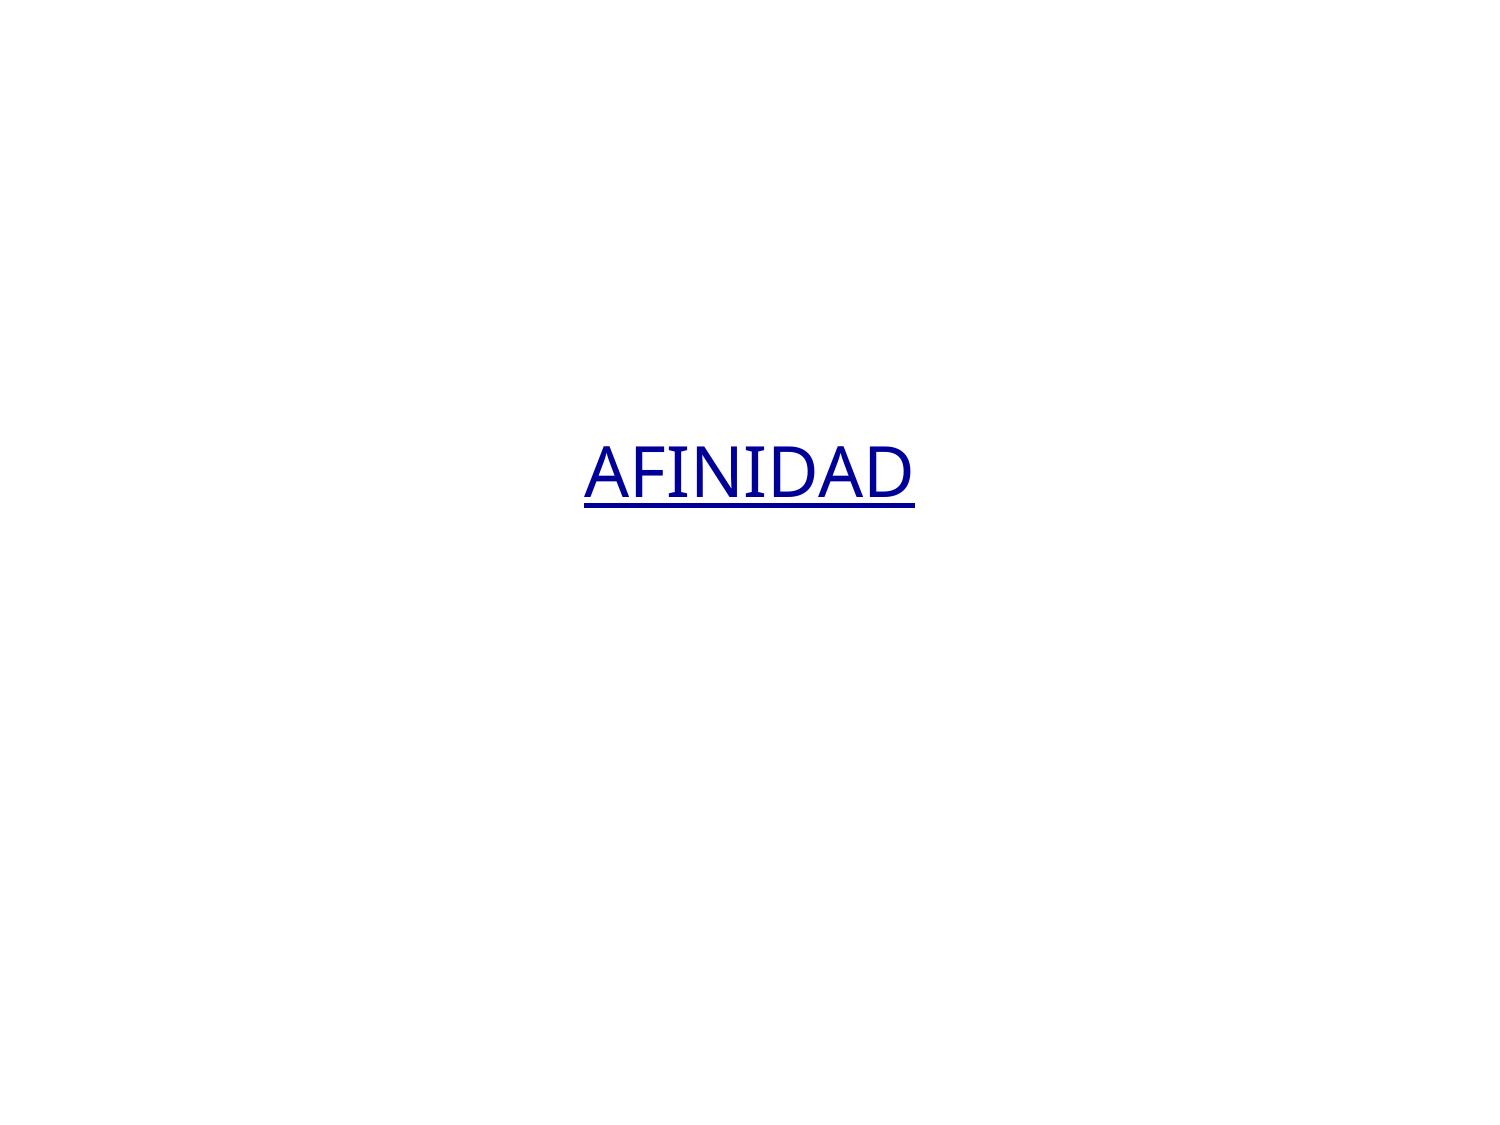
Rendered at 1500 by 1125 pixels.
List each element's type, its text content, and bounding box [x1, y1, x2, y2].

title AFINIDAD [112, 374, 1388, 563]
